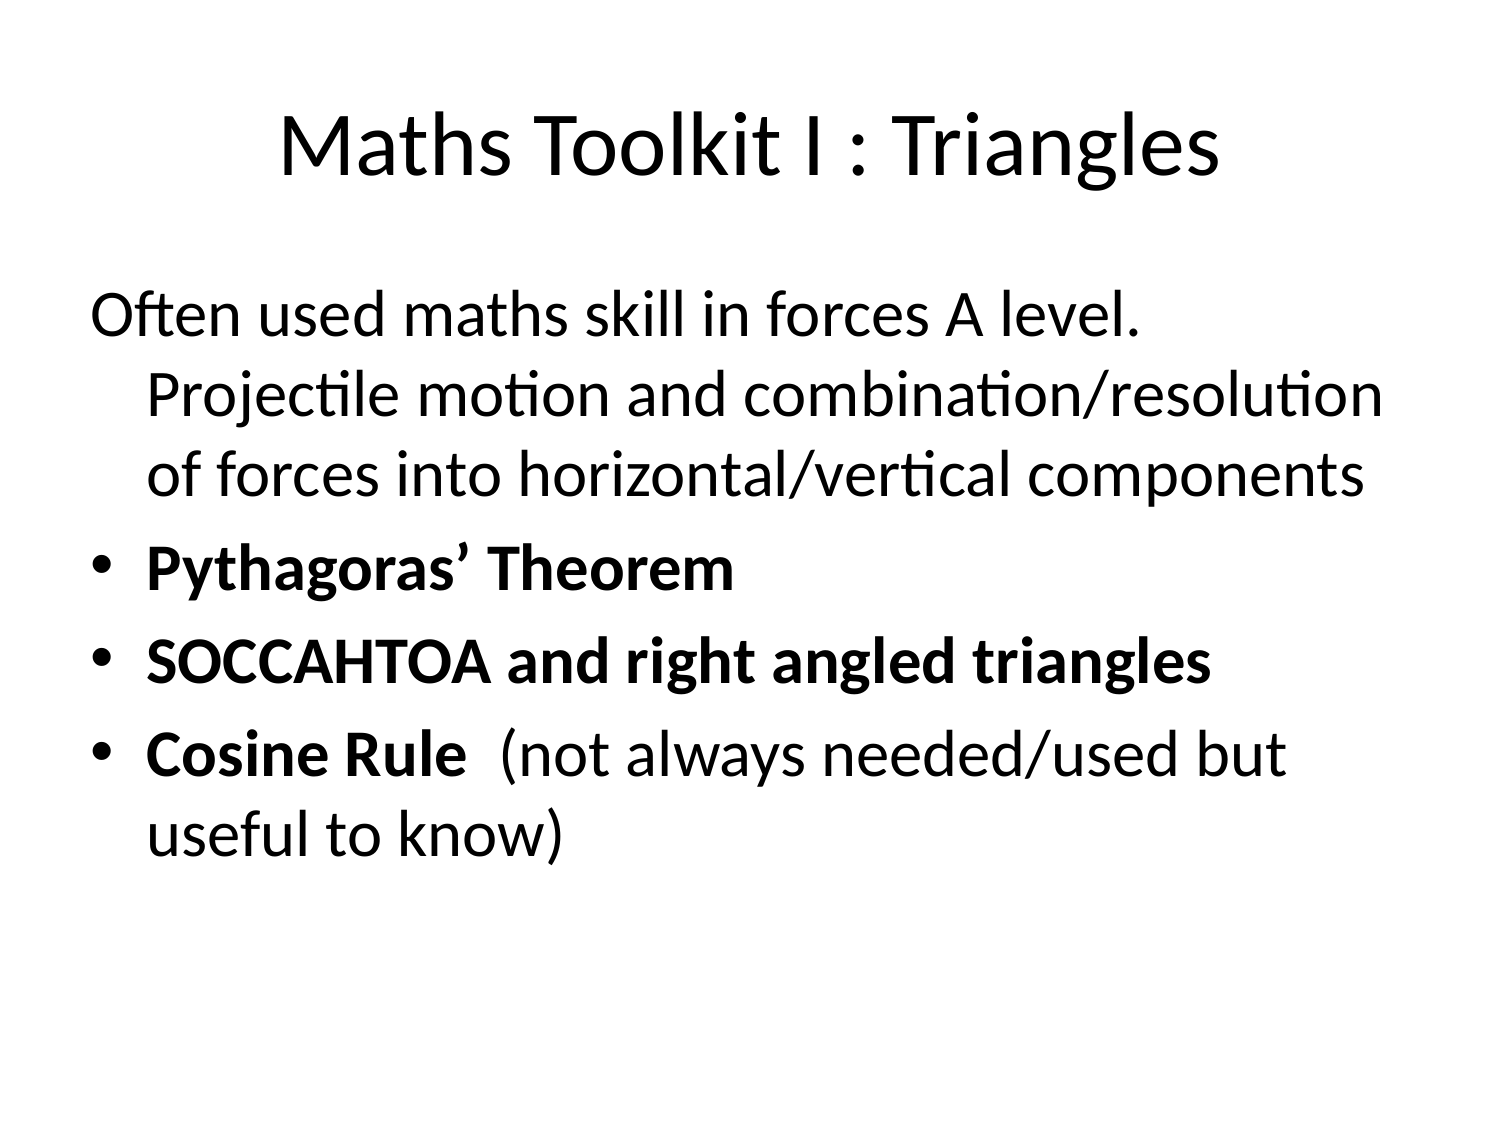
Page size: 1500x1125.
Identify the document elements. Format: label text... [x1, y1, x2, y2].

title Maths Toolkit I : Triangles [74, 44, 1426, 233]
list Often used maths skill in forces A level. Projectile motion and combination/resolution of forces into horizontal/vertical components Pythagoras’ Theorem SOCCAHTOA and right angled triangles Cosine Rule (not always needed/used but useful to know) [74, 262, 1426, 1006]
